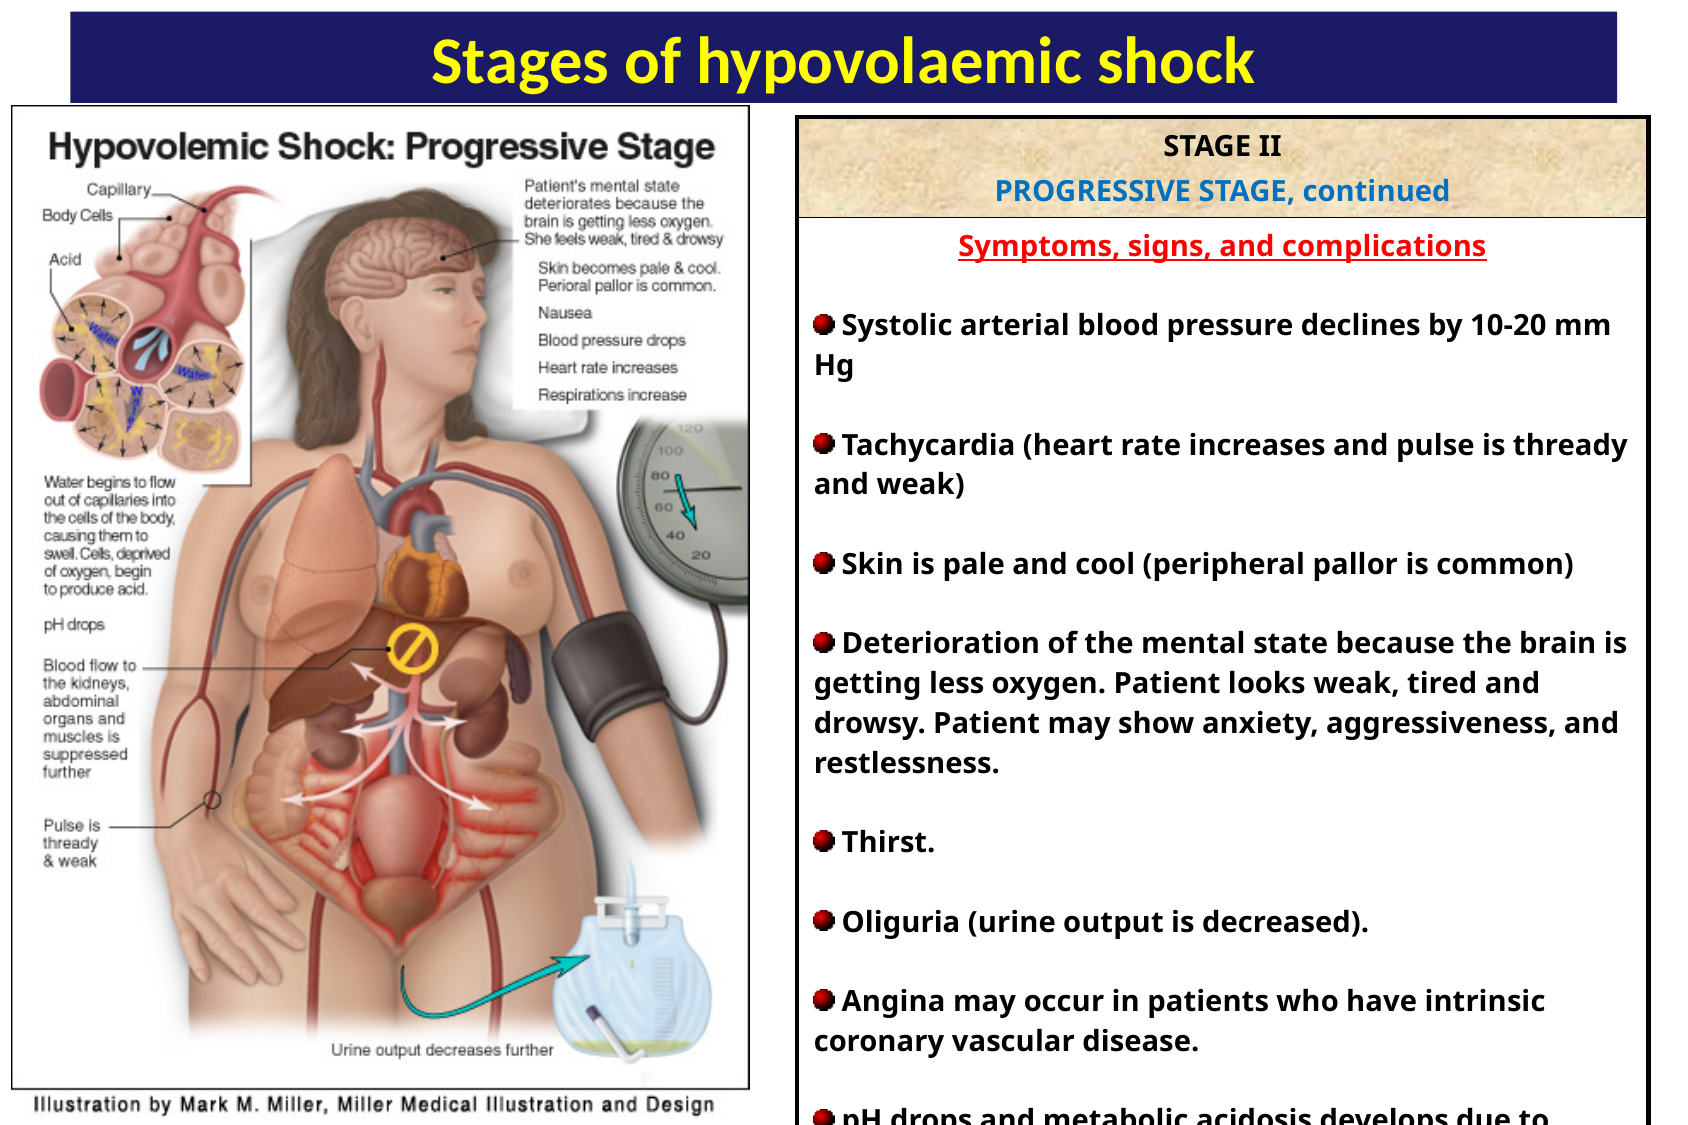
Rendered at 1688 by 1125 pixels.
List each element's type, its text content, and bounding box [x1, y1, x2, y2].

picture [813, 632, 835, 653]
picture [813, 830, 835, 852]
picture [813, 552, 835, 574]
picture [11, 105, 751, 1121]
picture [813, 910, 835, 931]
table_header STAGE II PROGRESSIVE STAGE, continued [799, 119, 1646, 217]
text_box Stages of hypovolaemic shock [70, 11, 1618, 103]
picture [813, 989, 835, 1011]
picture [813, 1109, 835, 1125]
table_cell Symptoms, signs, and complications Systolic arterial blood pressure declines by 10-20 mm Hg Tachycardia (heart rate increases and pulse is thready and weak) Skin is pale and cool (peripheral pallor is common) Deterioration of the mental state because the brain is getting less oxygen. Patient looks weak, tired and drowsy. Patient may show anxiety, aggressiveness, and restlessness. Thirst. Oliguria (urine output is decreased). Angina may occur in patients who have intrinsic coronary vascular disease. pH drops and metabolic acidosis develops due to increased anaerobic glycolysis. [799, 218, 1646, 1125]
picture [813, 433, 835, 454]
picture [813, 314, 835, 335]
